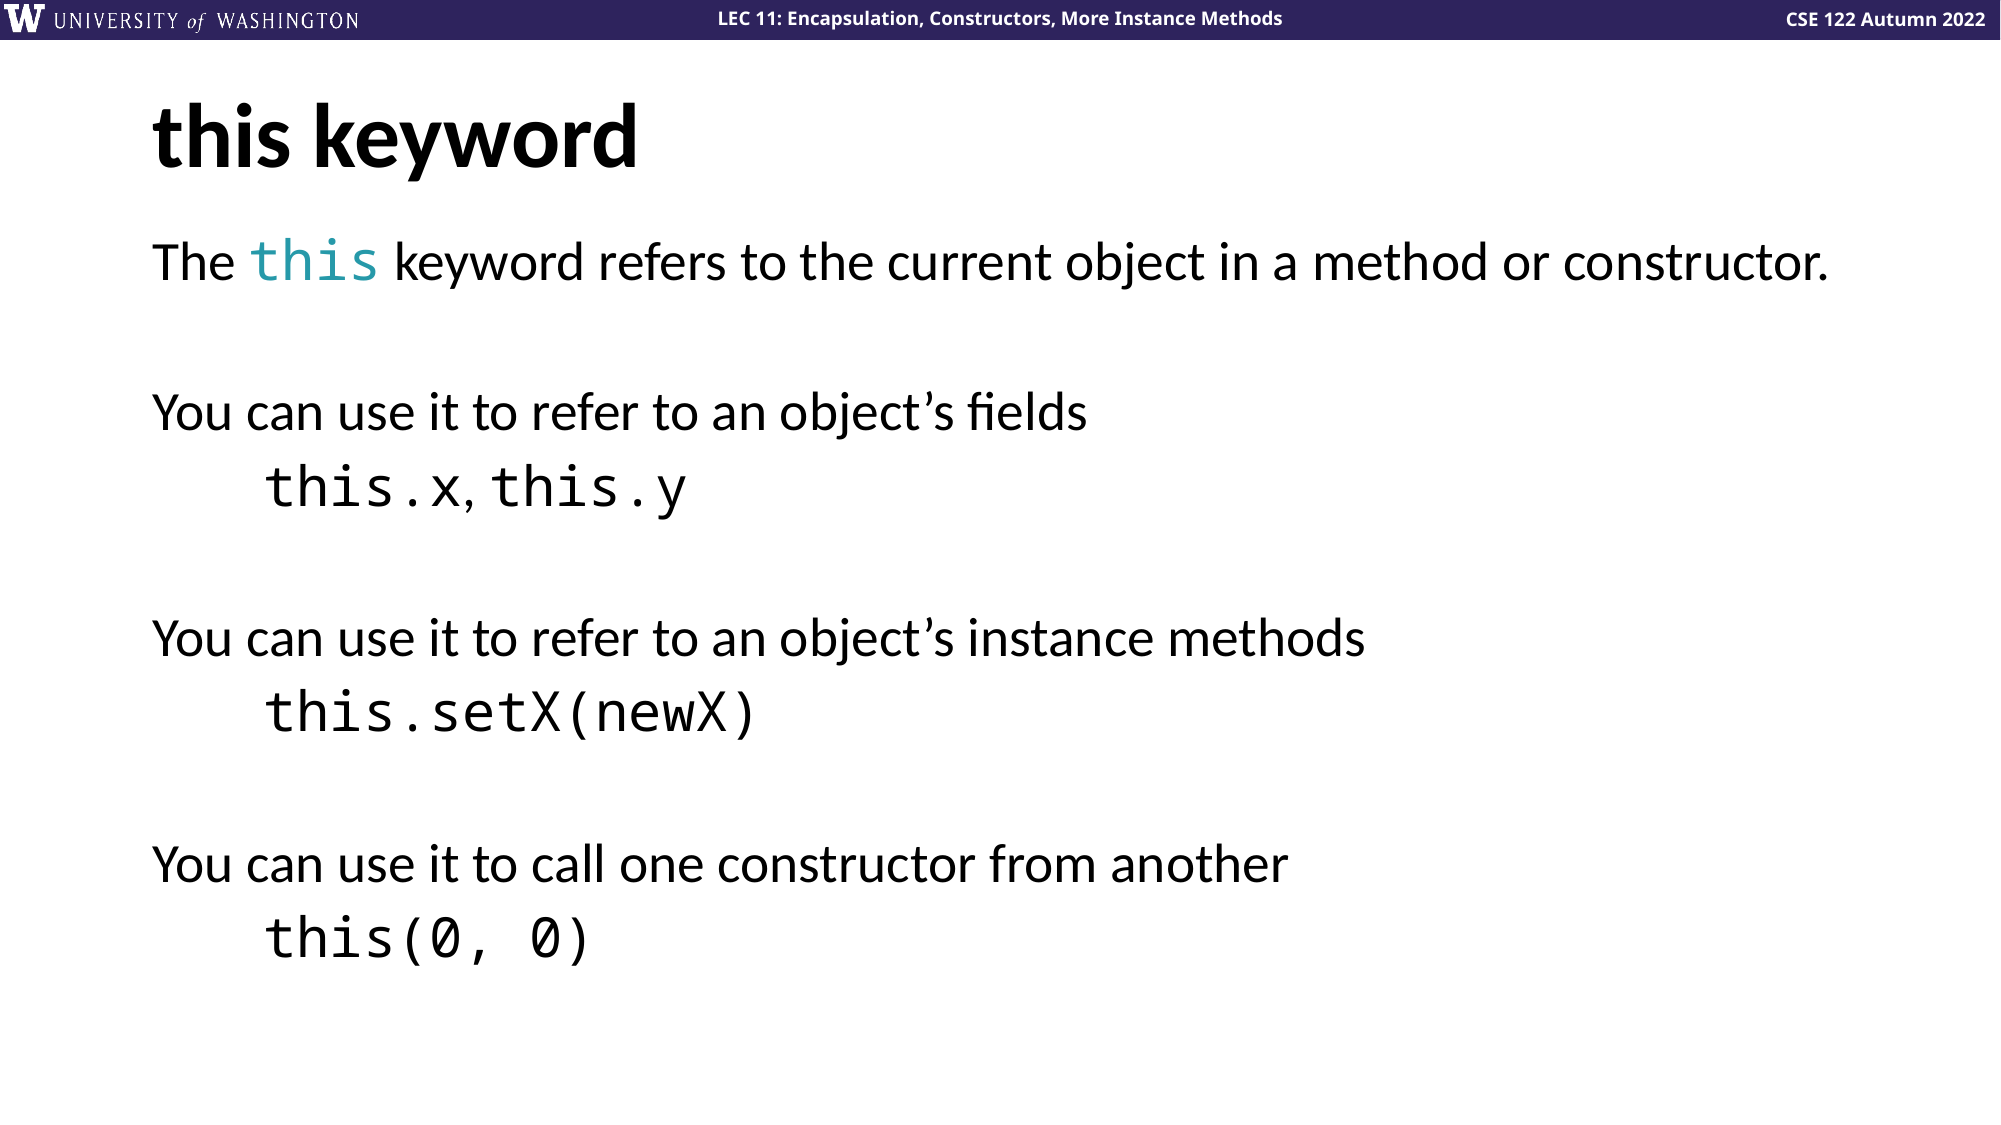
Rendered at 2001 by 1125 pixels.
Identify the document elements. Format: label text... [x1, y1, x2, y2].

list The this keyword refers to the current object in a method or constructor. You can use it to refer to an object’s fields this.x, this.y You can use it to refer to an object’s instance methods this.setX(newX) You can use it to call one constructor from another this(0, 0) [137, 224, 1863, 1014]
title this keyword [137, 74, 1863, 200]
picture [4, 4, 358, 33]
